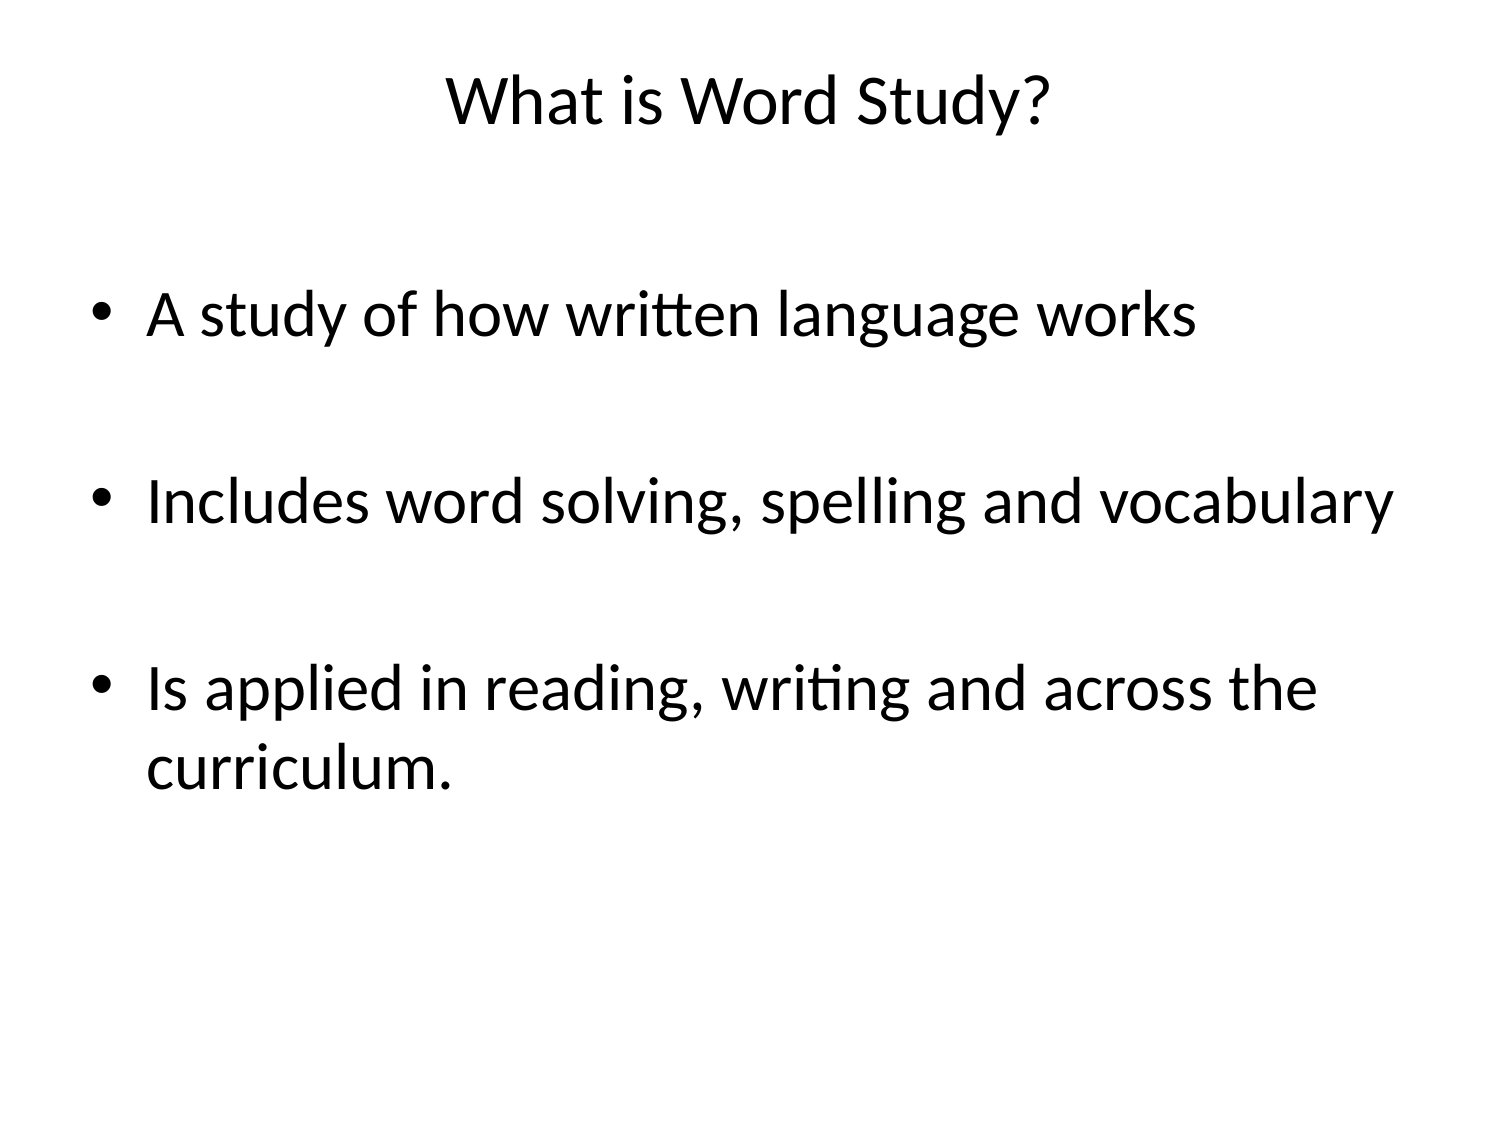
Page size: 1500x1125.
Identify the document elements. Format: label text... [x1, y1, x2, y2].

list A study of how written language works Includes word solving, spelling and vocabulary Is applied in reading, writing and across the curriculum. [74, 262, 1426, 1006]
title What is Word Study? [74, 44, 1426, 233]
